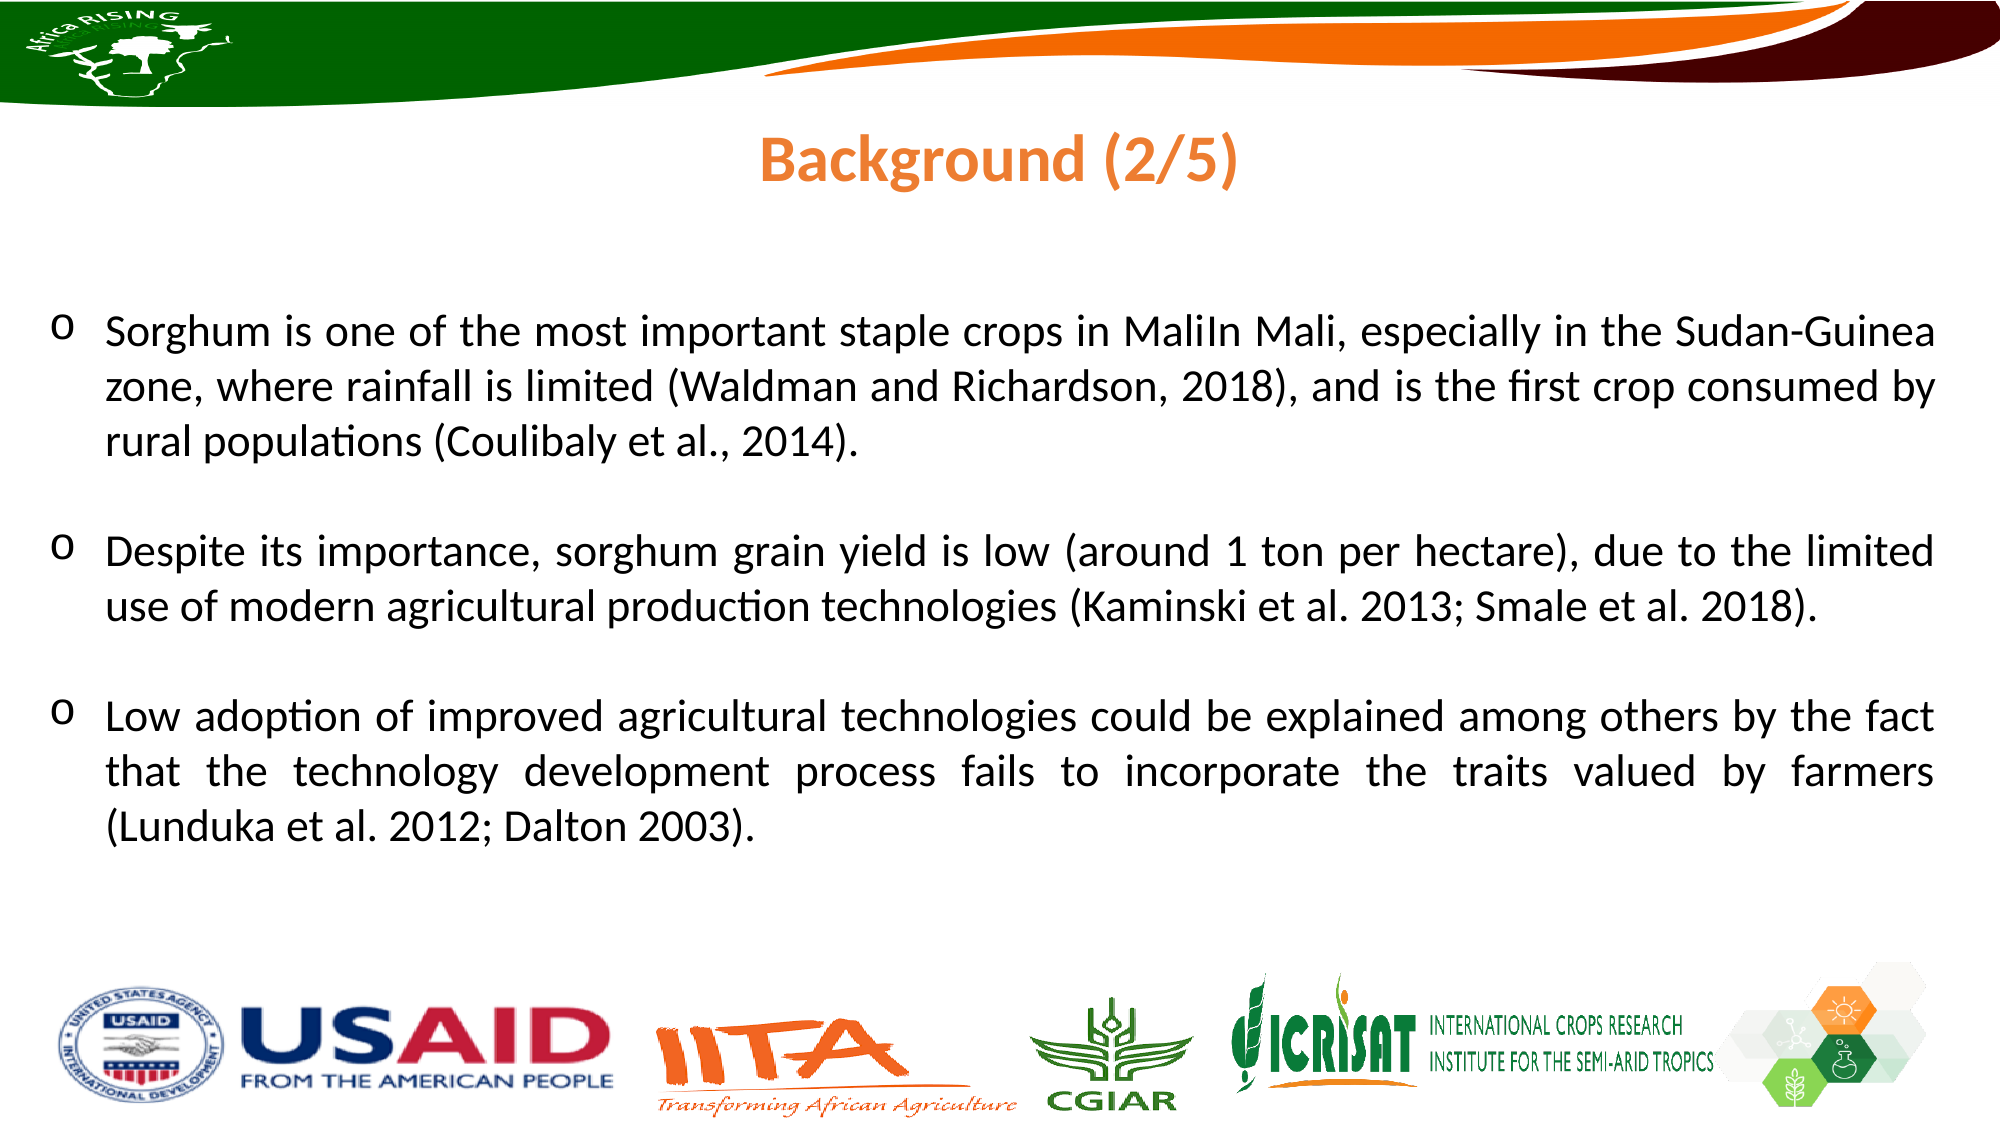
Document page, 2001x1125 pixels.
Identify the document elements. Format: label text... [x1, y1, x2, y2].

text_box Sorghum is one of the most important staple crops in MaliIn Mali, especially in the Sudan-Guinea zone, where rainfall is limited (Waldman and Richardson, 2018), and is the first crop consumed by rural populations (Coulibaly et al., 2014). Despite its importance, sorghum grain yield is low (around 1 ton per hectare), due to the limited use of modern agricultural production technologies (Kaminski et al. 2013; Smale et al. 2018). Low adoption of improved agricultural technologies could be explained among others by the fact that the technology development process fails to incorporate the traits valued by farmers (Lunduka et al. 2012; Dalton 2003). [33, 292, 1952, 858]
text_box Background (2/5) [0, 107, 2000, 202]
picture [46, 983, 625, 1107]
picture [656, 997, 1194, 1121]
picture [0, 1, 2000, 107]
picture [1229, 962, 1926, 1107]
